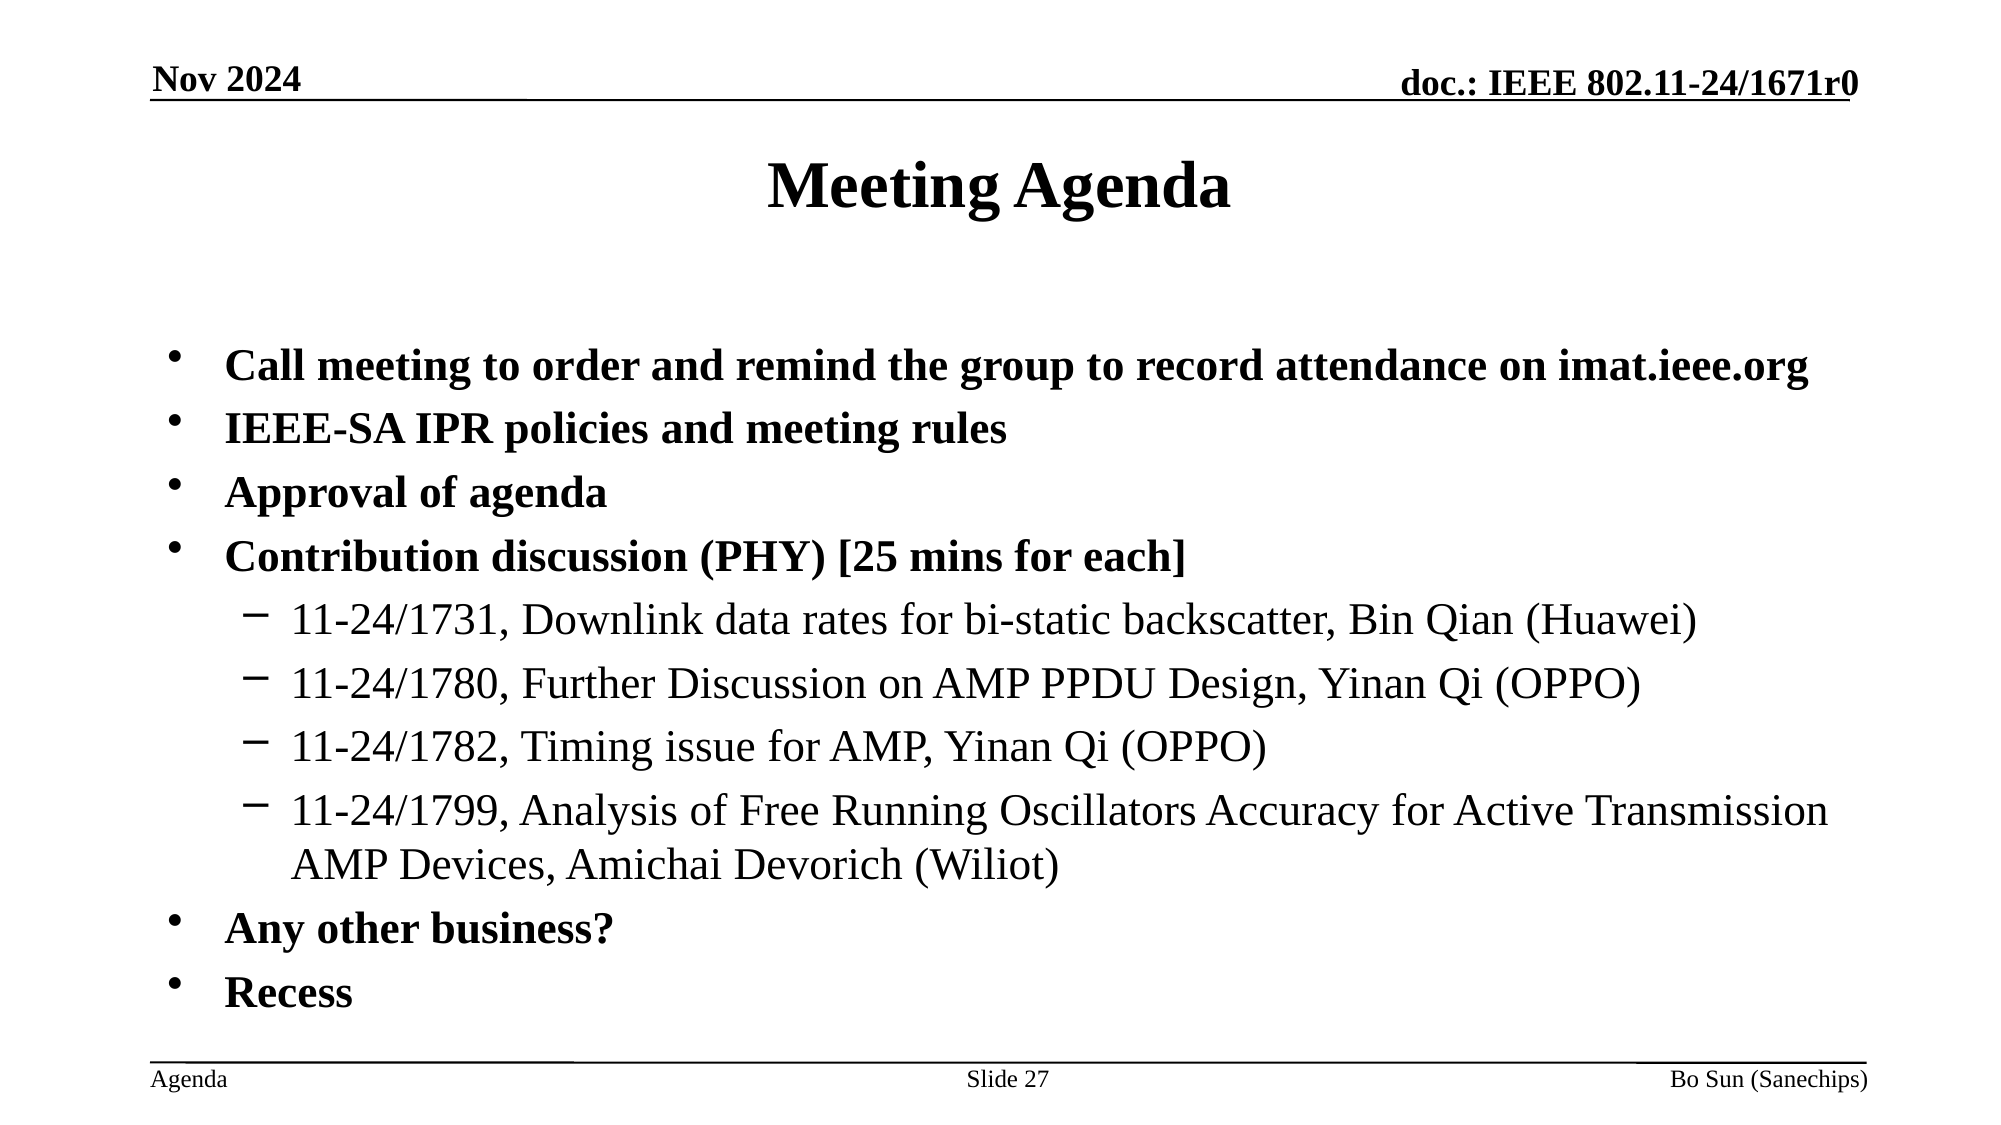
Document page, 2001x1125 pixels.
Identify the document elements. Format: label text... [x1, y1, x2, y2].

footer Bo Sun (Sanechips) [1171, 1061, 1869, 1093]
text_box Meeting Agenda [362, 99, 1638, 262]
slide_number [152, 54, 563, 100]
text_box Call meeting to order and remind the group to record attendance on imat.ieee.org IEEE-SA IPR policies and meeting rules Approval of agenda Contribution discussion (PHY) [25 mins for each] 11-24/1731, Downlink data rates for bi-static backscatter, Bin Qian (Huawei) 11-24/1780, Further Discussion on AMP PPDU Design, Yinan Qi (OPPO) 11-24/1782, Timing issue for AMP, Yinan Qi (OPPO) 11-24/1799, Analysis of Free Running Oscillators Accuracy for Active Transmission AMP Devices, Amichai Devorich (Wiliot) Any other business? Recess [152, 327, 1855, 1038]
slide_number Slide [949, 1061, 1067, 1123]
